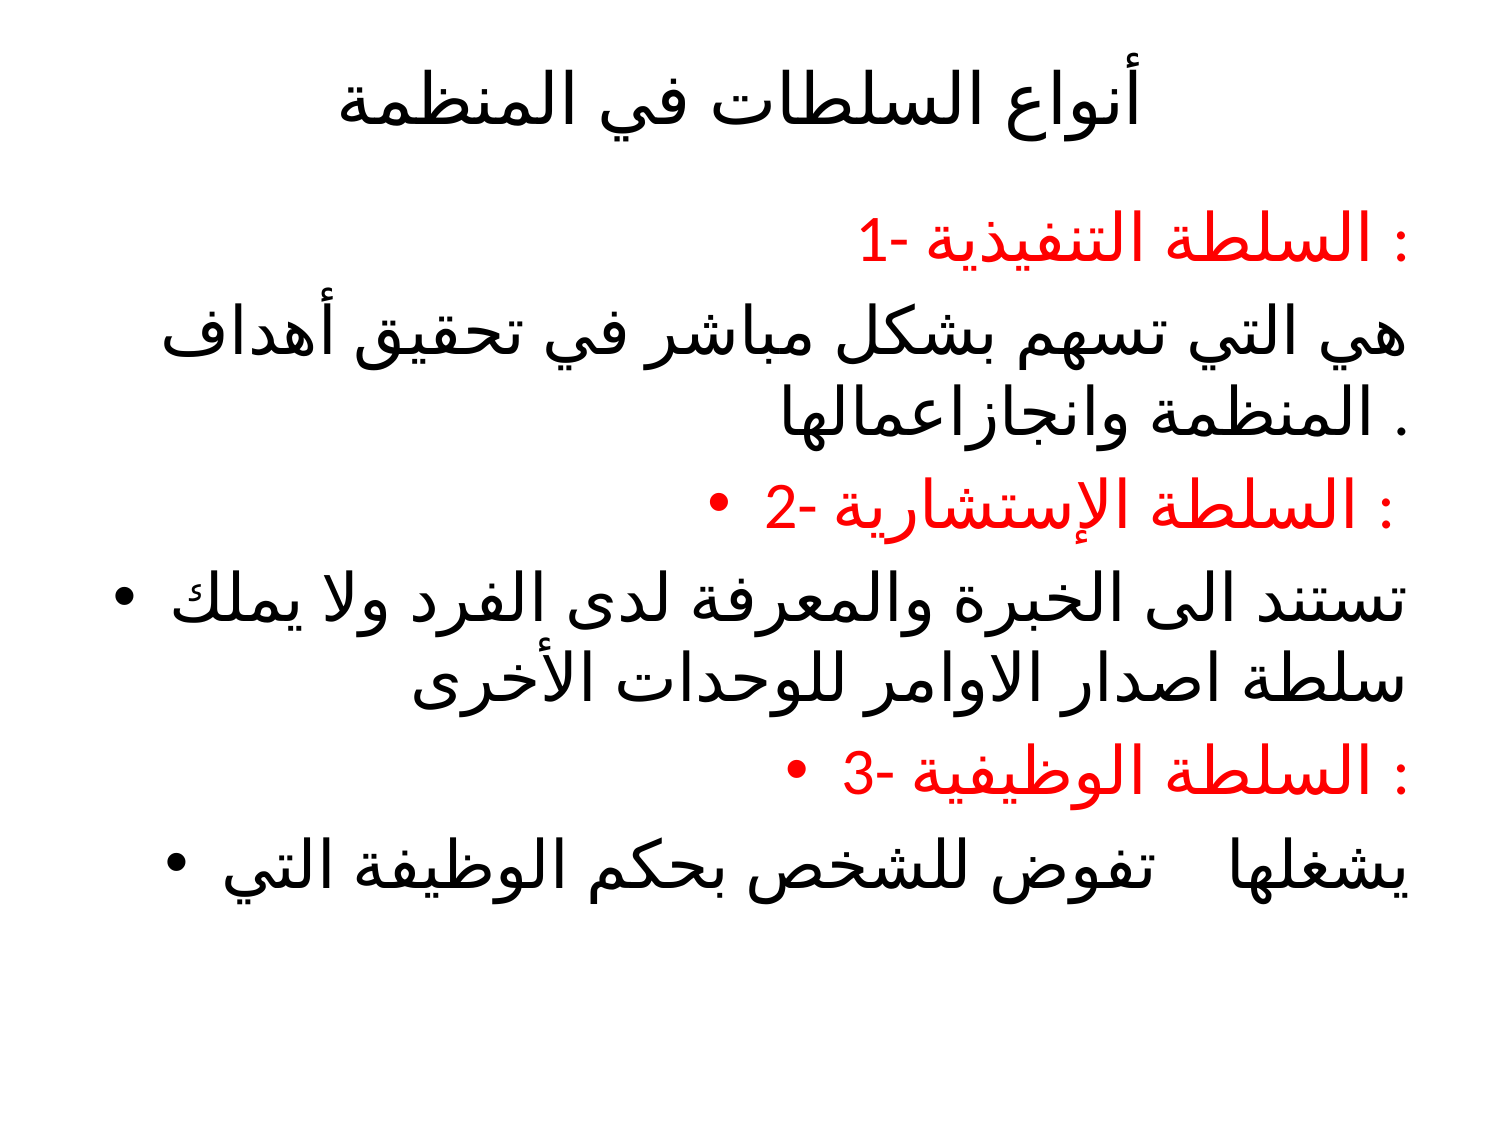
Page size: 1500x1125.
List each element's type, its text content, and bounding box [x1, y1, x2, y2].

list 1- السلطة التنفيذية : هي التي تسهم بشكل مباشر في تحقيق أهداف المنظمة وانجازاعمالها . 2- السلطة الإستشارية : تستند الى الخبرة والمعرفة لدى الفرد ولا يملك سلطة اصدار الاوامر للوحدات الأخرى 3- السلطة الوظيفية : يشغلها تفوض للشخص بحكم الوظيفة التي [75, 187, 1425, 1005]
title أنواع السلطات في المنظمة [75, 45, 1425, 187]
